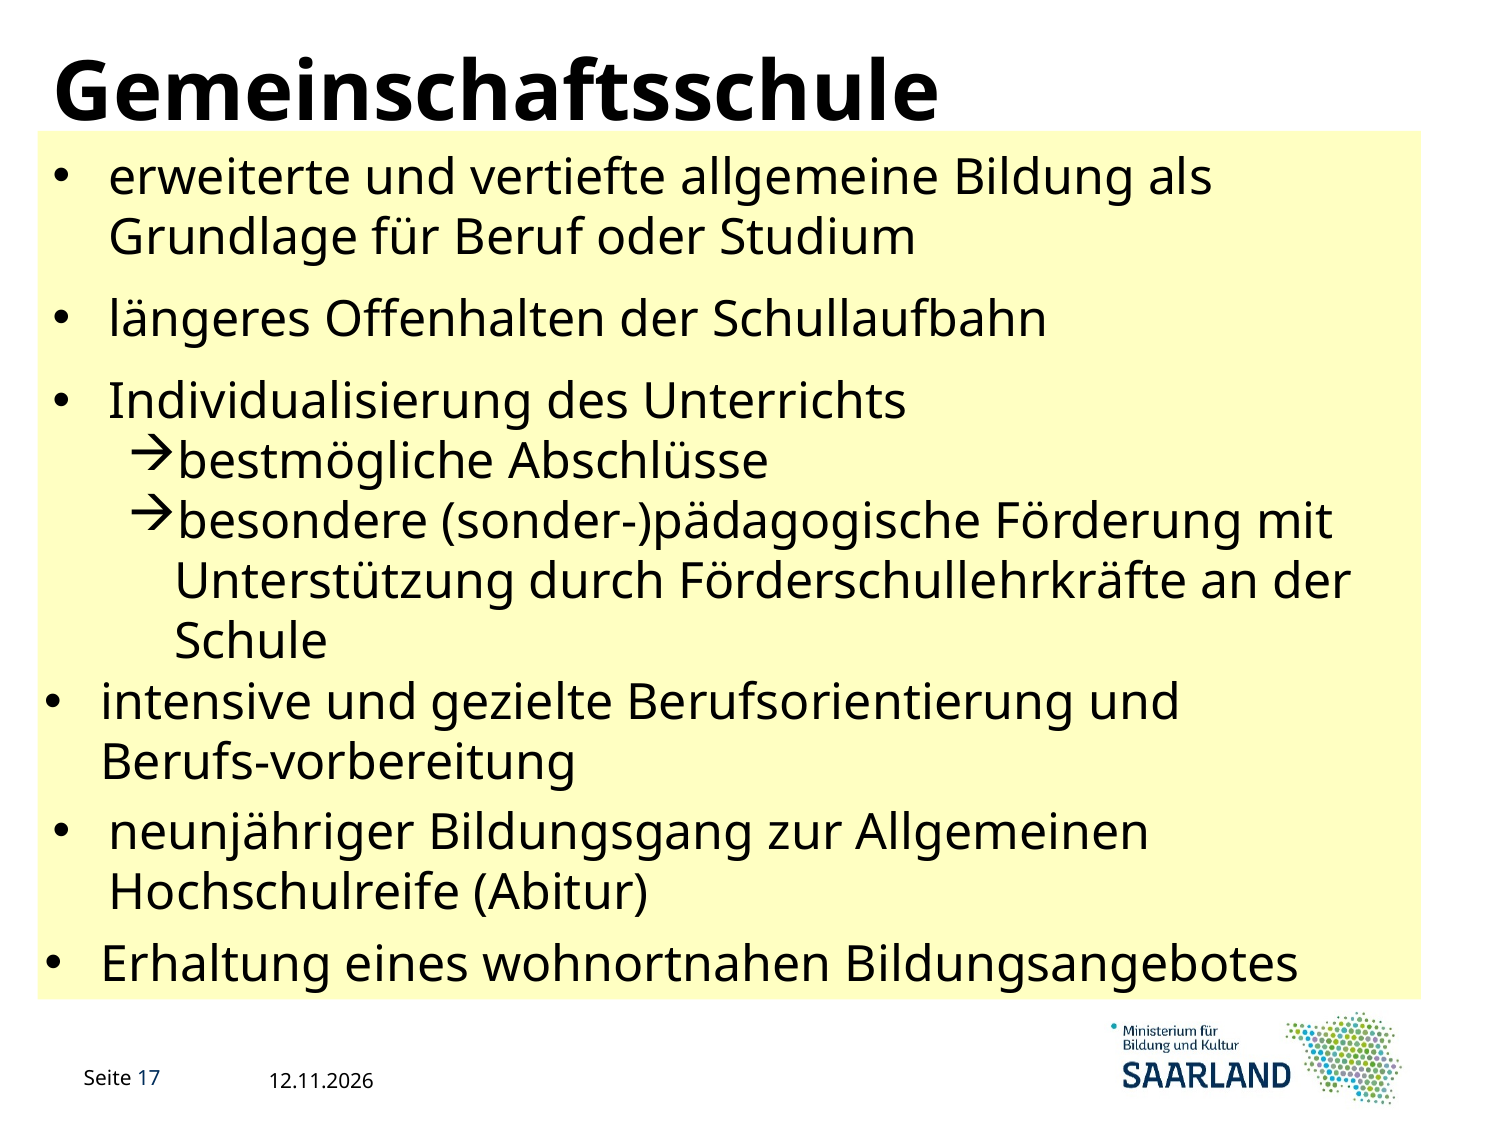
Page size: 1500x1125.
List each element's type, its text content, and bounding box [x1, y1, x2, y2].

text_box Gemeinschaftsschule [38, 29, 957, 137]
picture [1104, 1000, 1414, 1125]
text_box [37, 272, 1421, 923]
text_box intensive und gezielte Berufsorientierung und Berufs-vorbereitung [29, 662, 1380, 798]
text_box längeres Offenhalten der Schullaufbahn [37, 278, 1388, 354]
text_box Individualisierung des Unterrichts bestmögliche Abschlüsse besondere (sonder-)pädagogische Förderung mit Unterstützung durch Förderschullehrkräfte an der Schule [37, 361, 1388, 677]
text_box neunjähriger Bildungsgang zur Allgemeinen Hochschulreife (Abitur) [37, 792, 1388, 927]
text_box Erhaltung eines wohnortnahen Bildungsangebotes [29, 923, 1447, 999]
text_box [957, 130, 1421, 137]
text_box erweiterte und vertiefte allgemeine Bildung als Grundlage für Beruf oder Studium [37, 137, 1421, 272]
text_box [253, 1060, 443, 1096]
